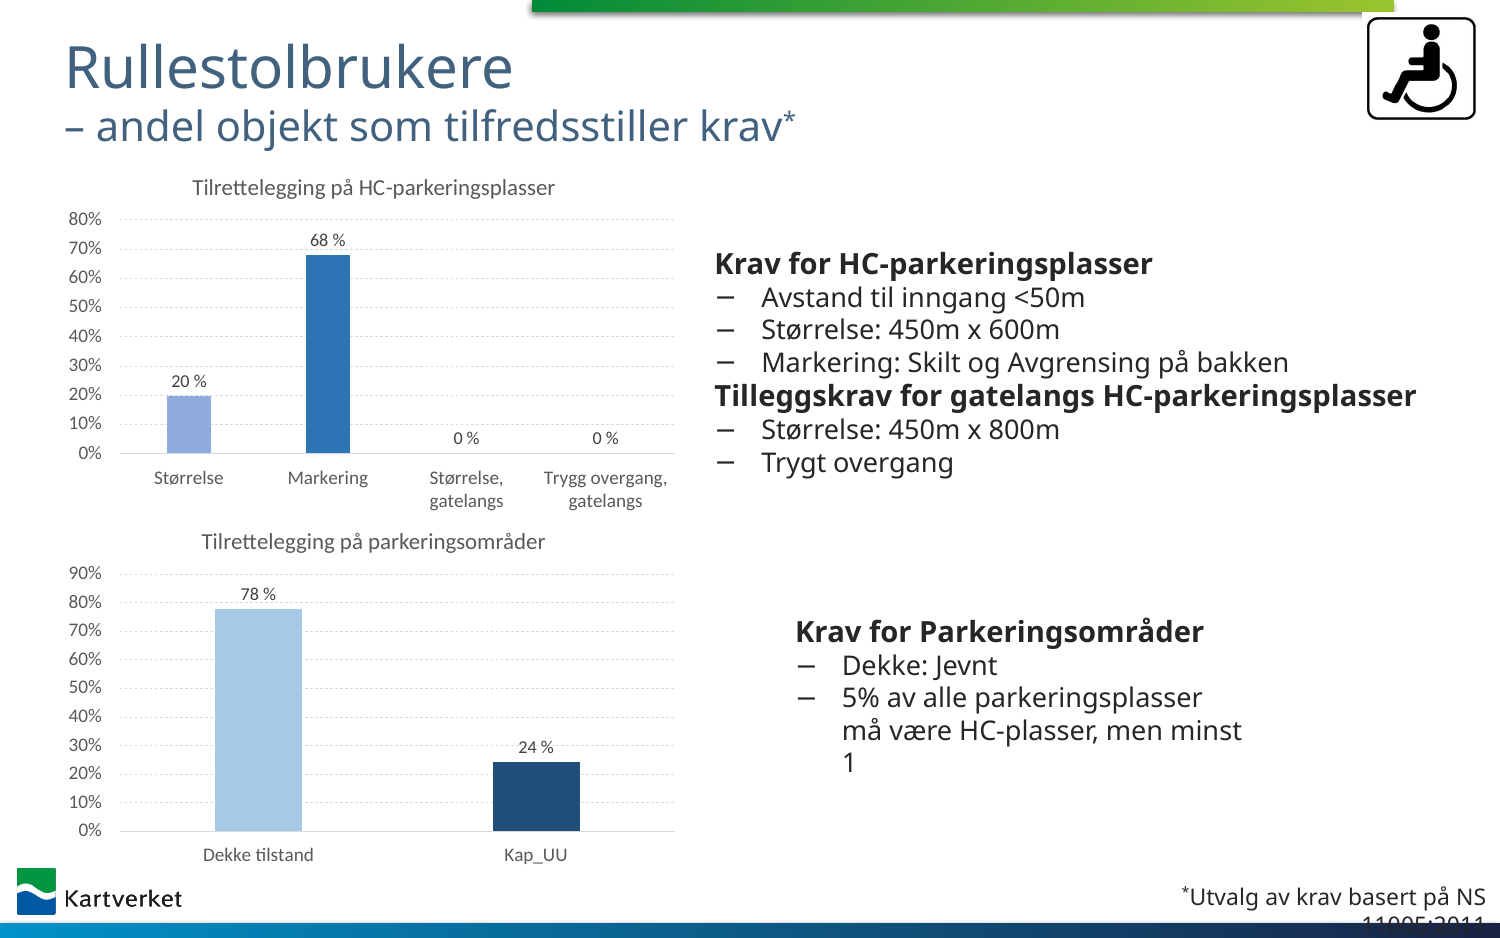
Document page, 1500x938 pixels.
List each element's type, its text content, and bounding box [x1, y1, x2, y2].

text_box Krav for HC-parkeringsplasser Avstand til inngang <50m Størrelse: 450m x 600m Markering: Skilt og Avgrensing på bakken Tilleggskrav for gatelangs HC-parkeringsplasser Størrelse: 450m x 800m Trygt overgang [699, 237, 1433, 485]
picture [1362, 12, 1481, 126]
text_box Rullestolbrukere – andel objekt som tilfredsstiller krav* [49, 25, 1431, 158]
picture [62, 520, 686, 874]
text_box *Utvalg av krav basert på NS 11005:2011 [1068, 873, 1500, 938]
text_box Krav for Parkeringsområder Dekke: Jevnt 5% av alle parkeringsplasser må være HC-plasser, men minst 1 [780, 605, 1261, 786]
picture [62, 166, 686, 519]
